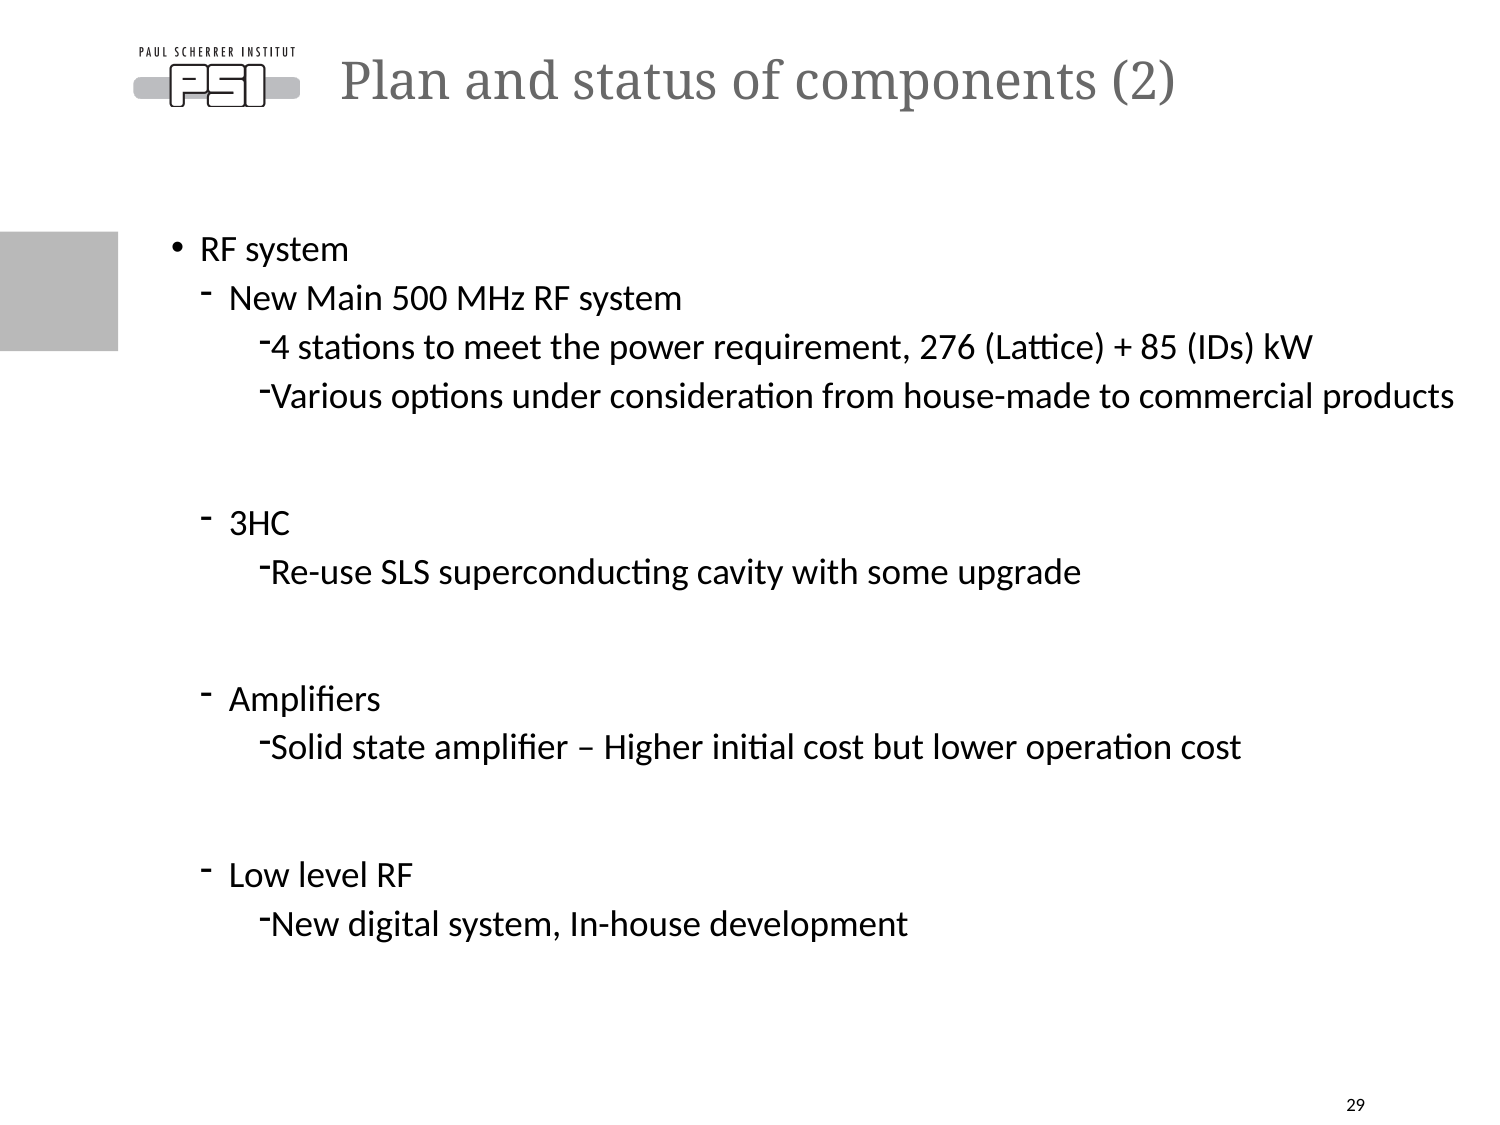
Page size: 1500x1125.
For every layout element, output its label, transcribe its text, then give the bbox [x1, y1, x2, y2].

list RF system New Main 500 MHz RF system 4 stations to meet the power requirement, 276 (Lattice) + 85 (IDs) kW Various options under consideration from house-made to commercial products 3HC Re-use SLS superconducting cavity with some upgrade Amplifiers Solid state amplifier – Higher initial cost but lower operation cost Low level RF New digital system, In-house development [171, 220, 1471, 988]
title Plan and status of components (2) [340, 47, 1442, 132]
slide_number 29 [1346, 1092, 1441, 1125]
